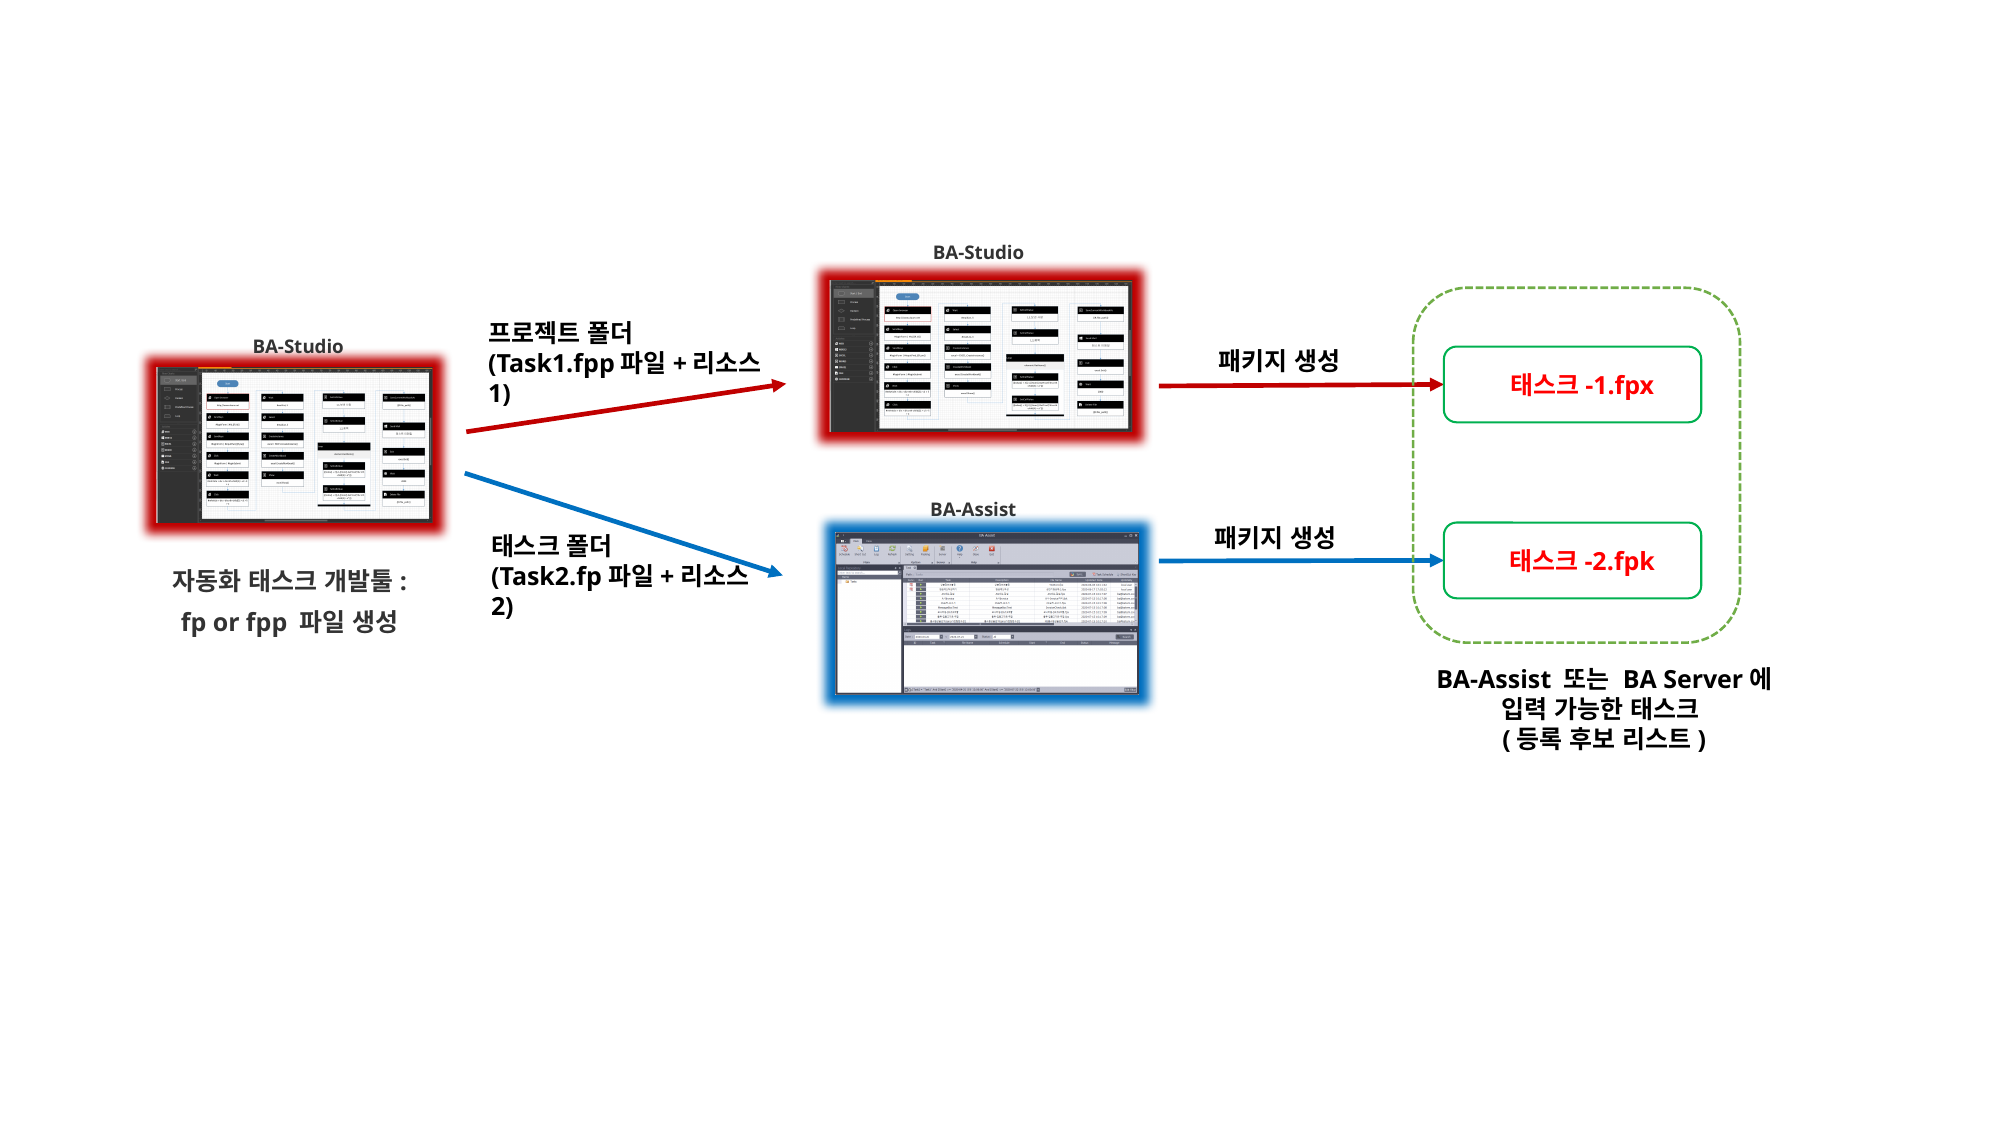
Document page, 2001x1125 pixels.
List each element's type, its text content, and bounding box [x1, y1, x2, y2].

picture [156, 367, 433, 523]
text_box BA-Studio [199, 330, 402, 358]
text_box BA-Studio [896, 236, 1066, 264]
text_box [1412, 286, 1742, 644]
text_box 자동화 태스크 개발툴: fp or fpp 파일 생성 [156, 559, 431, 637]
picture [835, 532, 1139, 695]
text_box 패키지 생성 [1200, 515, 1365, 560]
text_box BA-Assist 또는 BA Server에 입력 가능한 태스크 (등록 후보 리스트) [1413, 656, 1796, 761]
picture [829, 280, 1133, 432]
text_box 패키지 생성 [1203, 338, 1369, 383]
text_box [464, 473, 783, 561]
text_box BA-Assist [891, 493, 1061, 514]
text_box 태스크 폴더 (Task2.fp파일+리소스2) [476, 561, 783, 628]
text_box 프로젝트 폴더 (Task1.fpp파일+리소스1) [473, 310, 787, 383]
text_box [466, 383, 787, 432]
